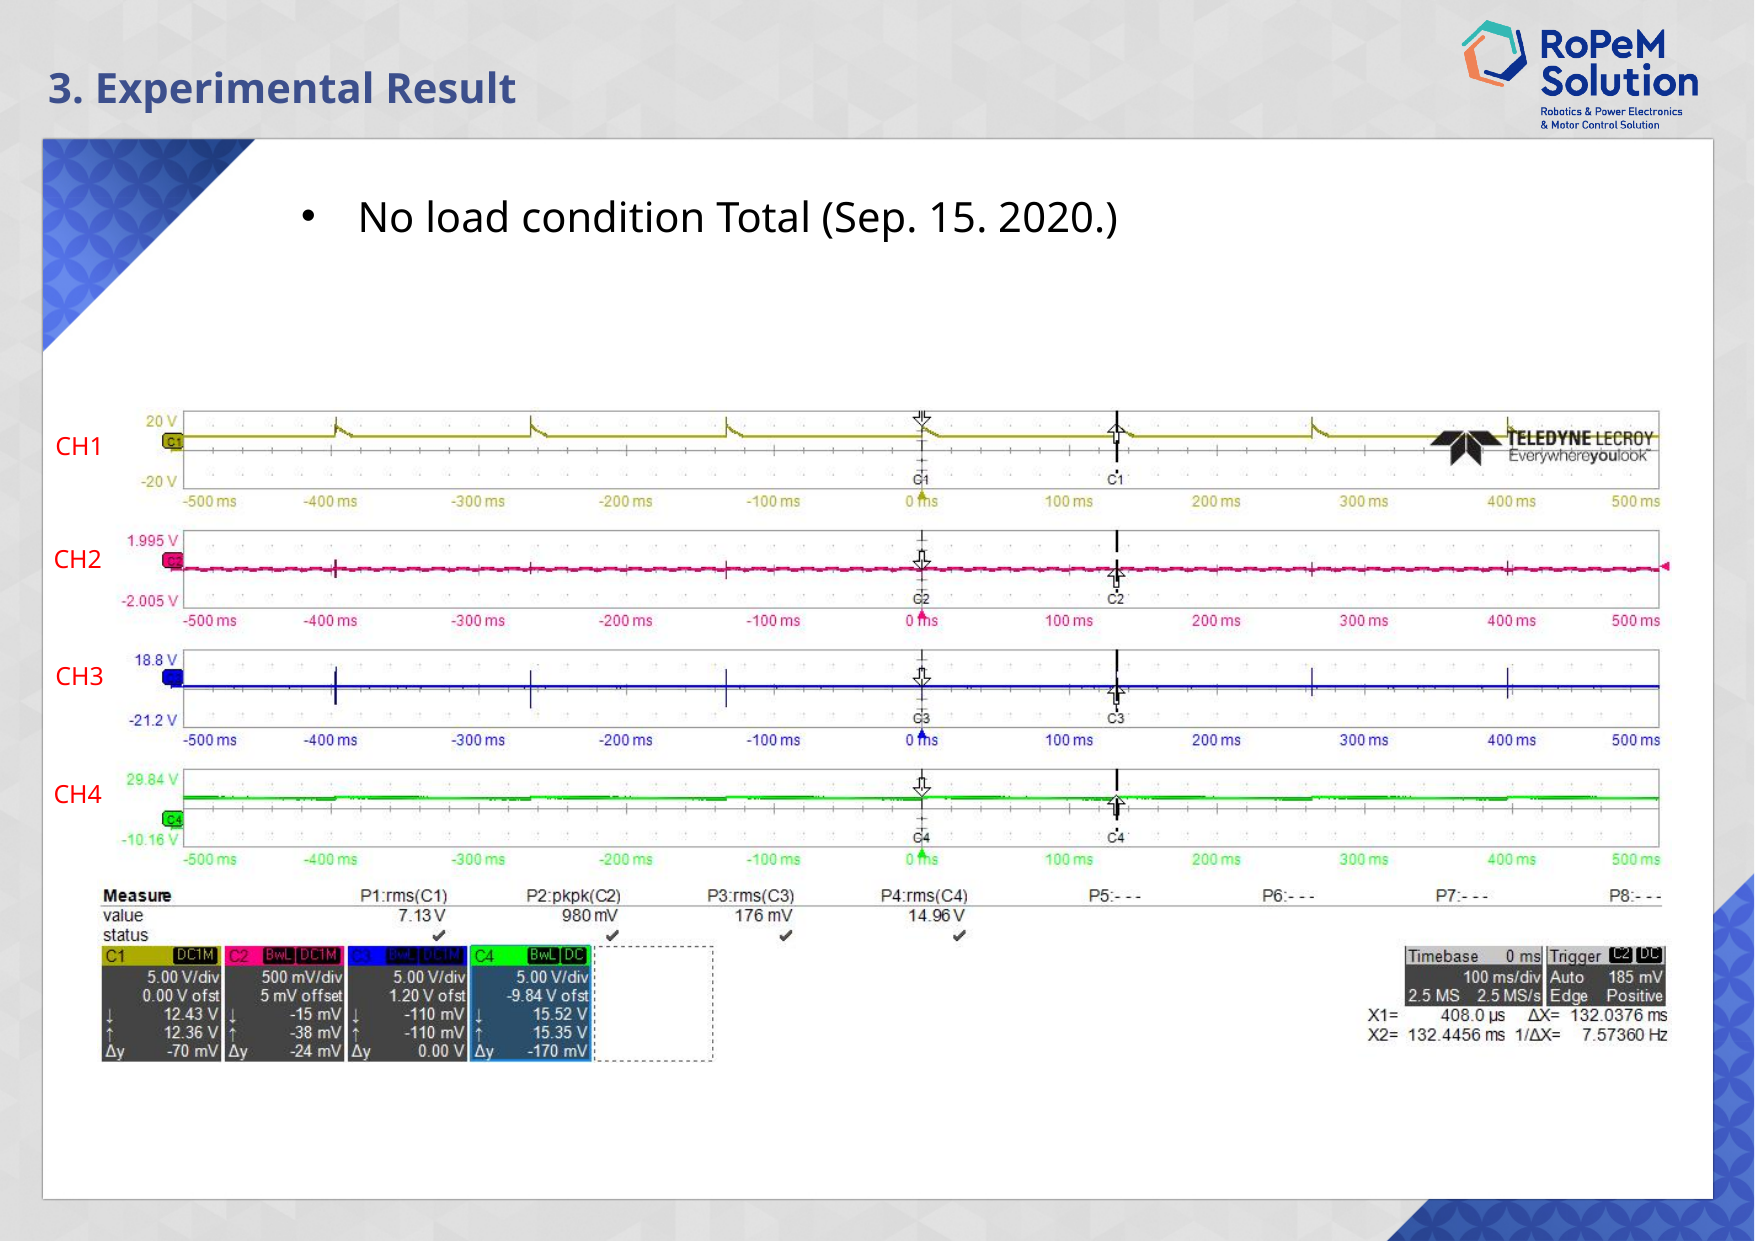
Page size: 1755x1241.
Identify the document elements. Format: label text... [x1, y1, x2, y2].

picture [0, 0, 1755, 1241]
text_box CH1 [40, 423, 91, 469]
text_box CH3 [40, 653, 91, 699]
title 3. Experimental Result [31, 17, 1427, 157]
text_box No load condition Total (Sep. 15. 2020.) [286, 183, 1208, 248]
text_box CH4 [38, 771, 91, 816]
text_box CH2 [38, 535, 91, 581]
